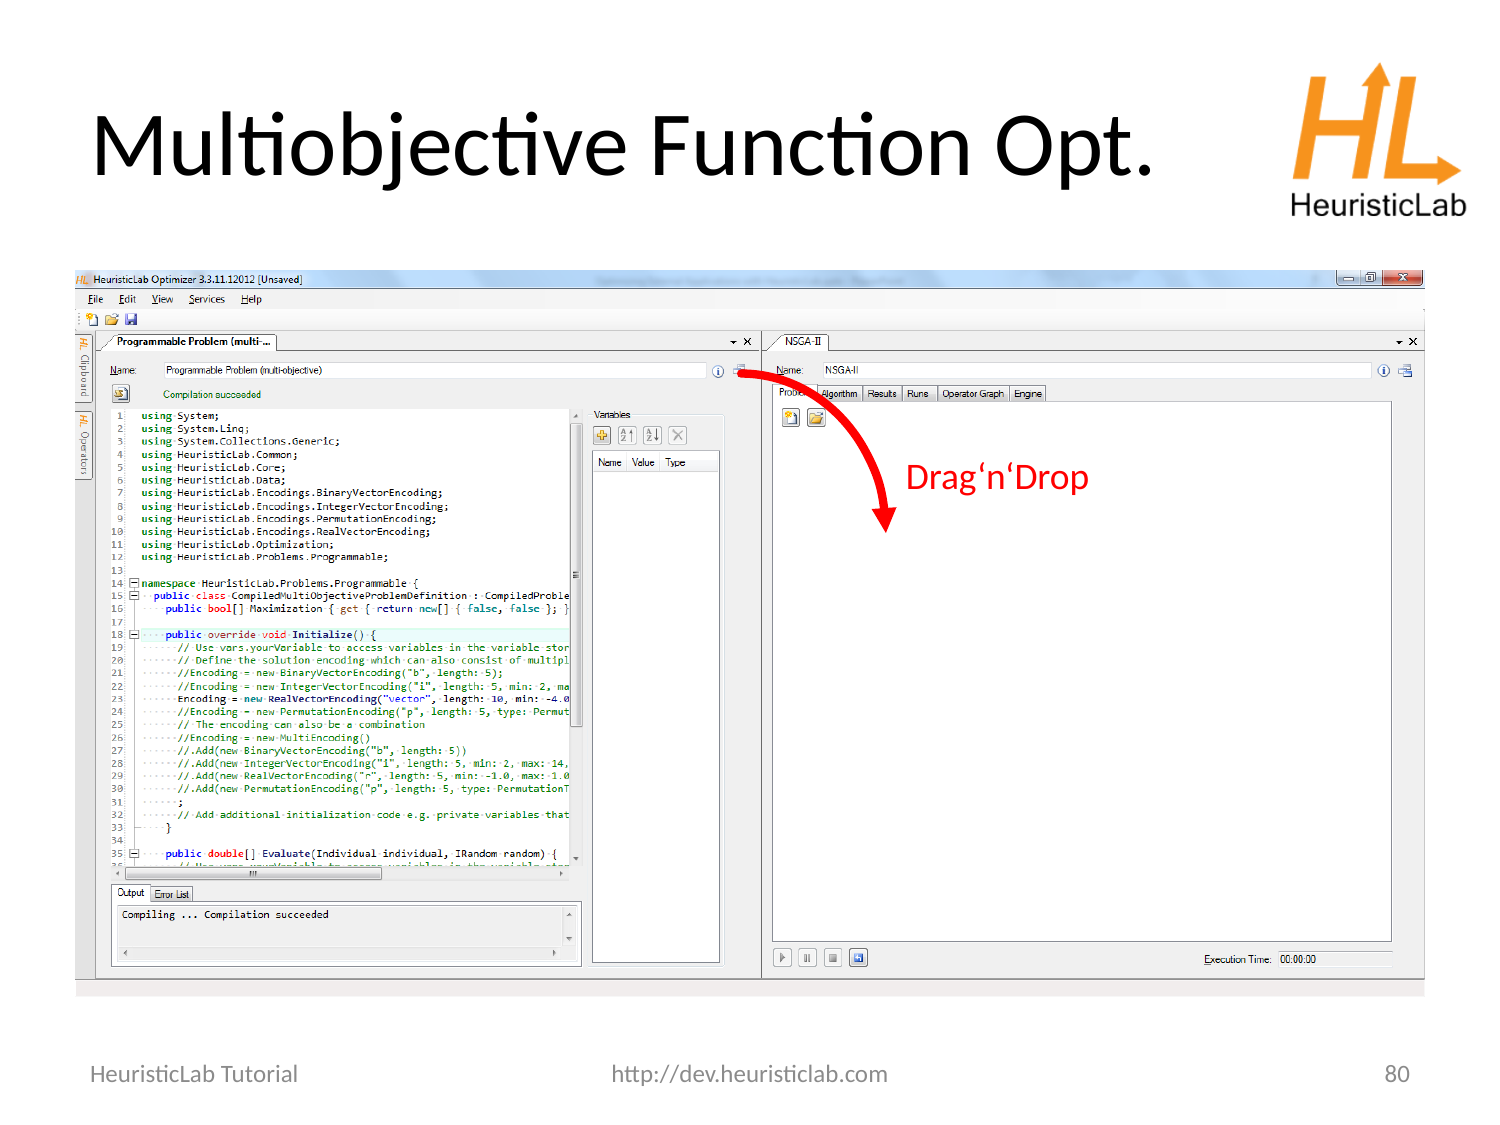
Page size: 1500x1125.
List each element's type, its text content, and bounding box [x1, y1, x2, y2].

slide_number 80 [1074, 1042, 1425, 1103]
footer http://dev.heuristiclab.com [512, 1042, 988, 1103]
slide_number HeuristicLab Tutorial [75, 1042, 425, 1103]
title Multiobjective Function Opt. [75, 45, 1282, 233]
picture [1281, 27, 1474, 244]
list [74, 270, 1426, 997]
